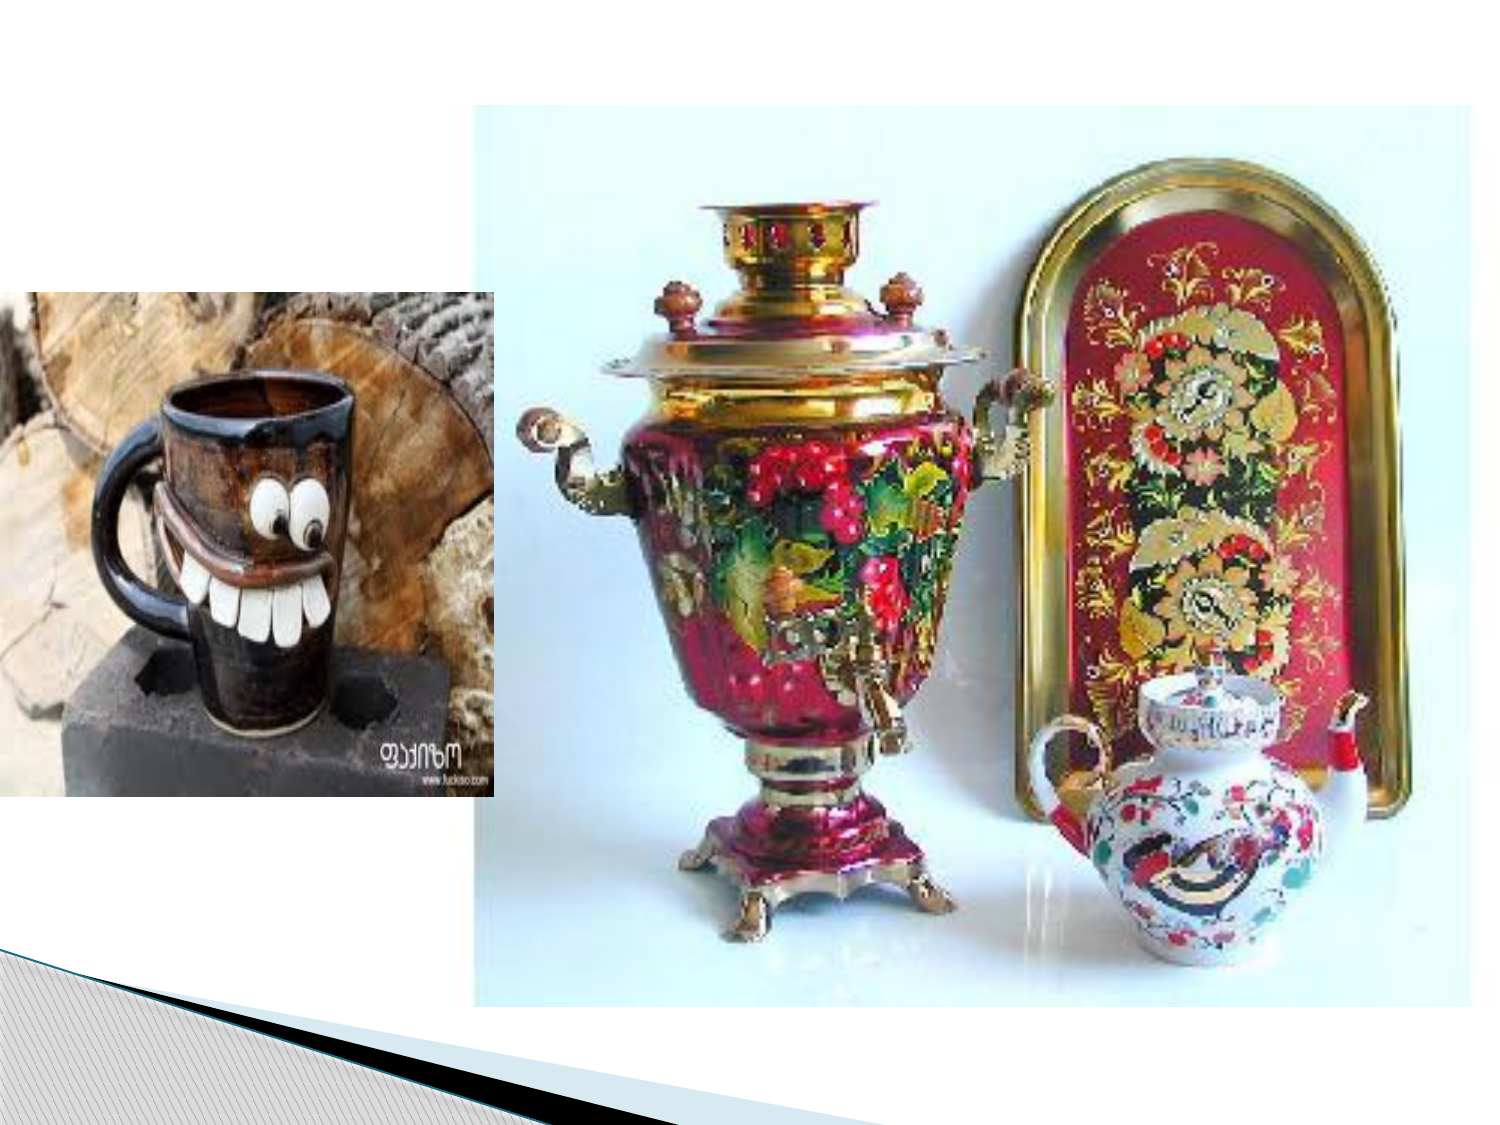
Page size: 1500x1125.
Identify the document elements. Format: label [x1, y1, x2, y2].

picture [0, 292, 494, 798]
list [448, 105, 1500, 1007]
